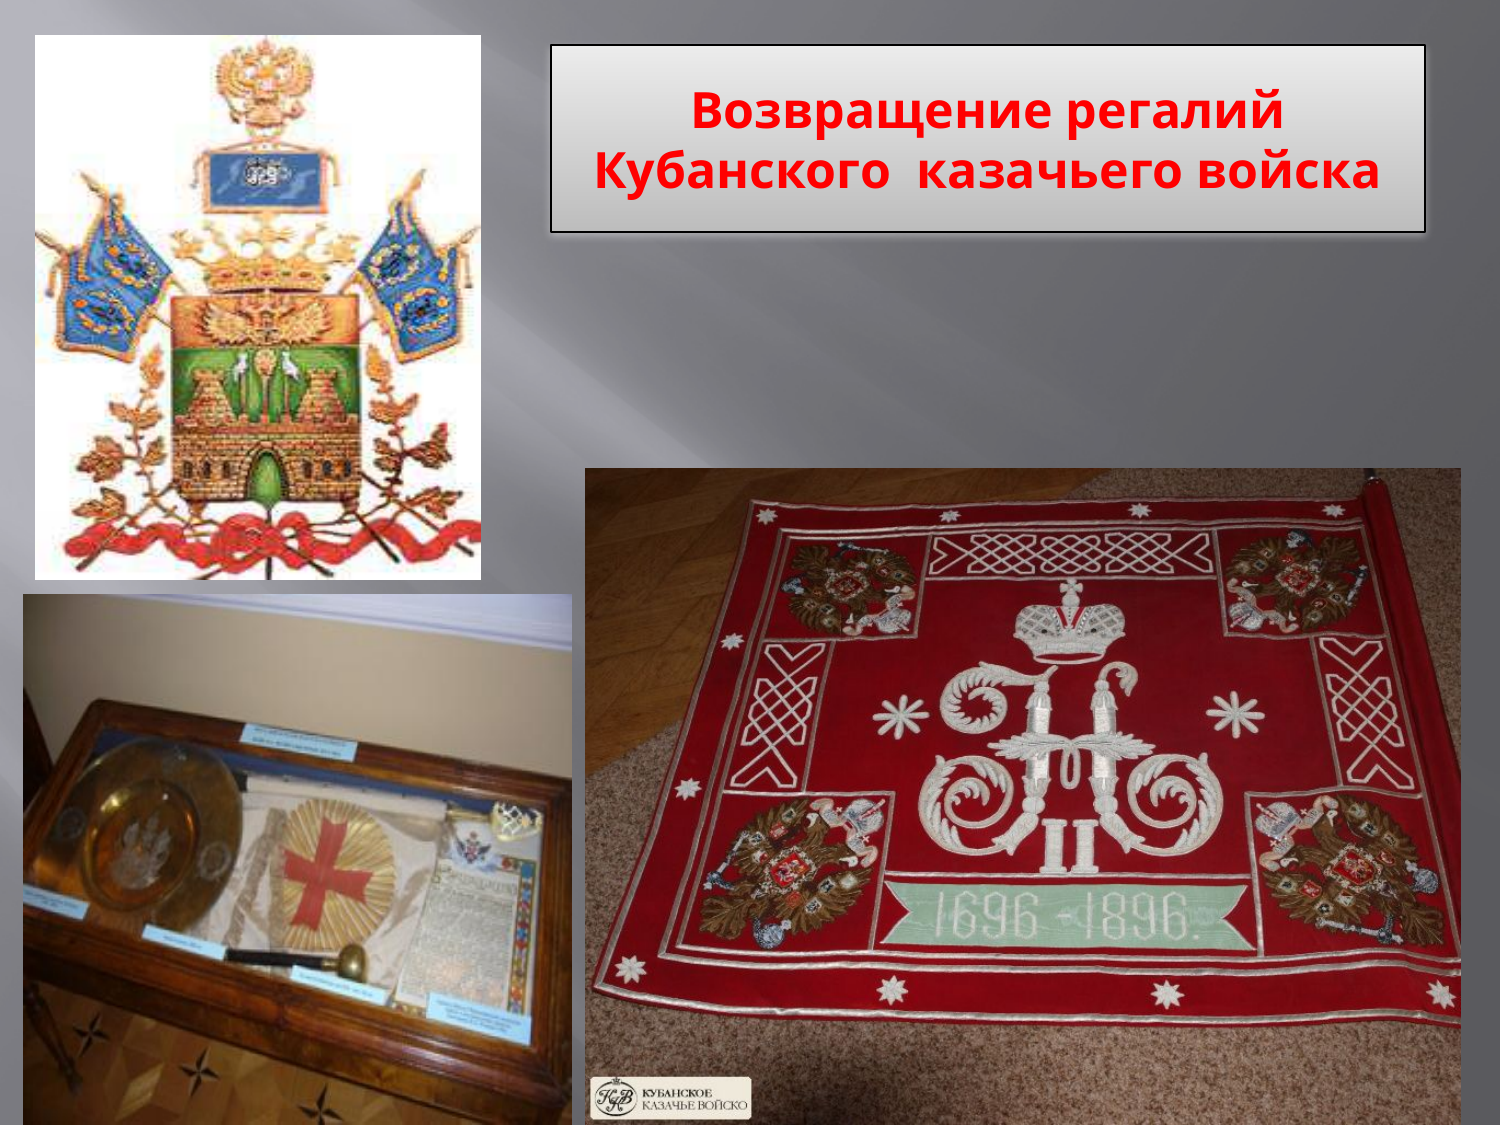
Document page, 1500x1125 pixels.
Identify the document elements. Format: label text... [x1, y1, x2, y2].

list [23, 593, 572, 1125]
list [34, 34, 481, 580]
picture [585, 468, 1462, 1125]
title Возвращение регалий Кубанского казачьего войска [550, 44, 1426, 233]
